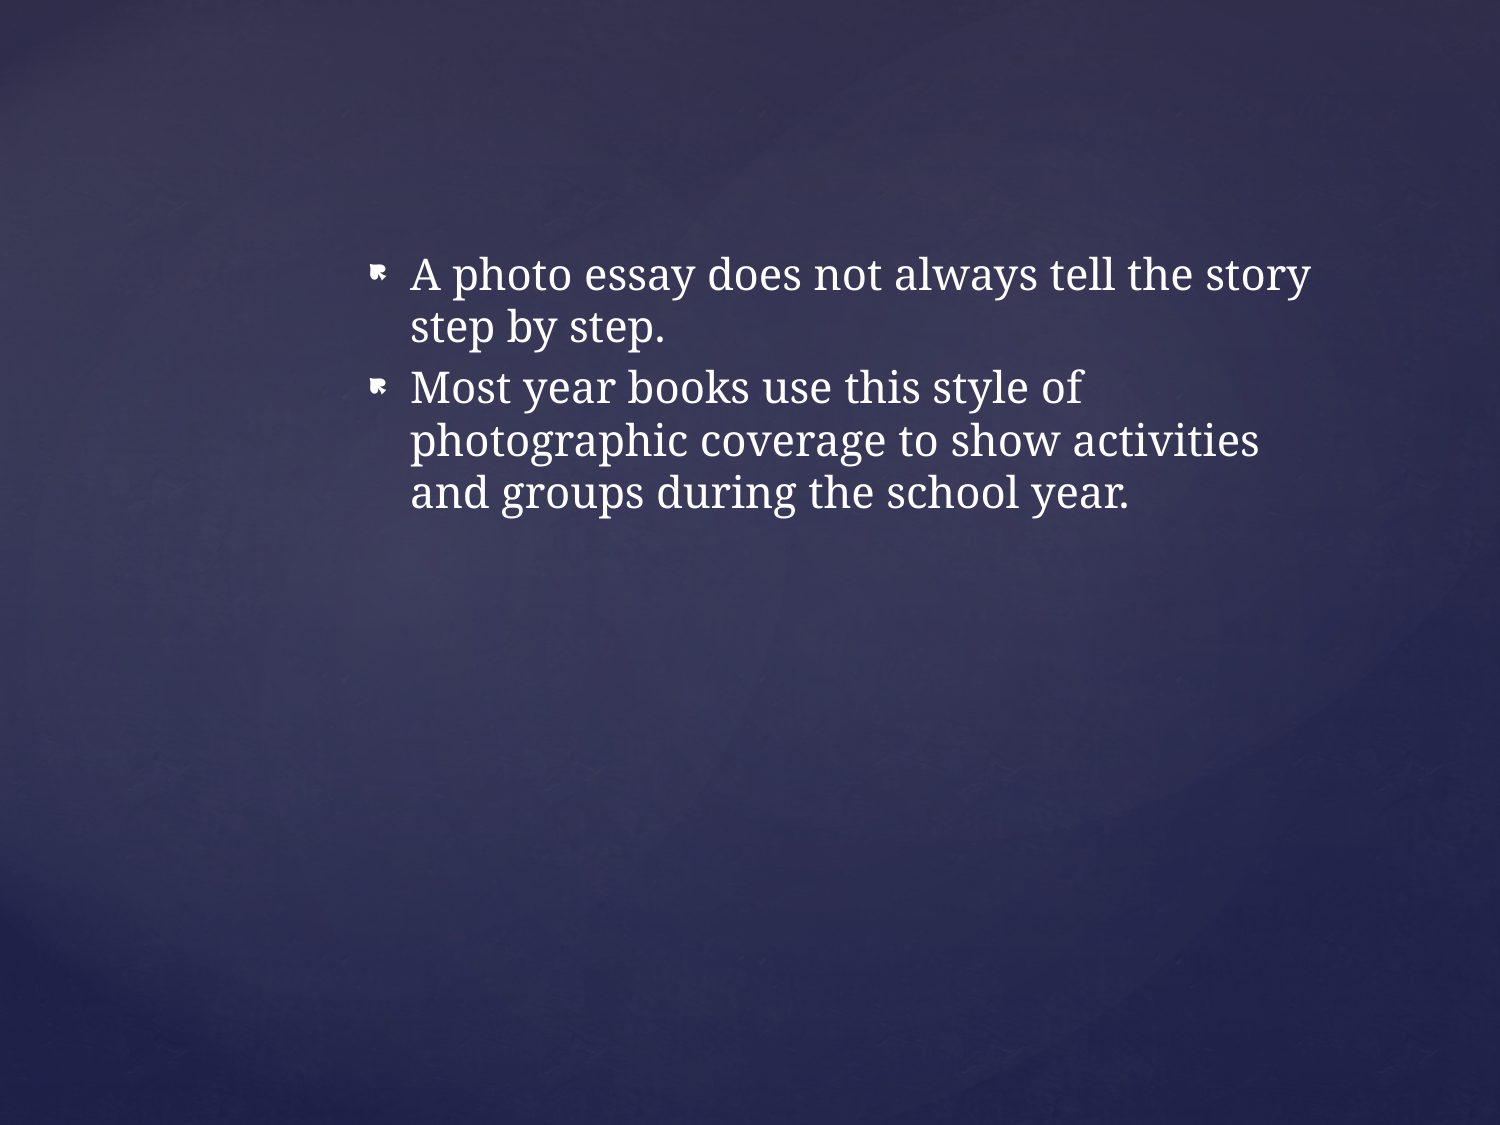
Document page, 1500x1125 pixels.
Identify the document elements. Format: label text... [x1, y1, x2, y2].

list A photo essay does not always tell the story step by step. Most year books use this style of photographic coverage to show activities and groups during the school year. [350, 112, 1350, 713]
